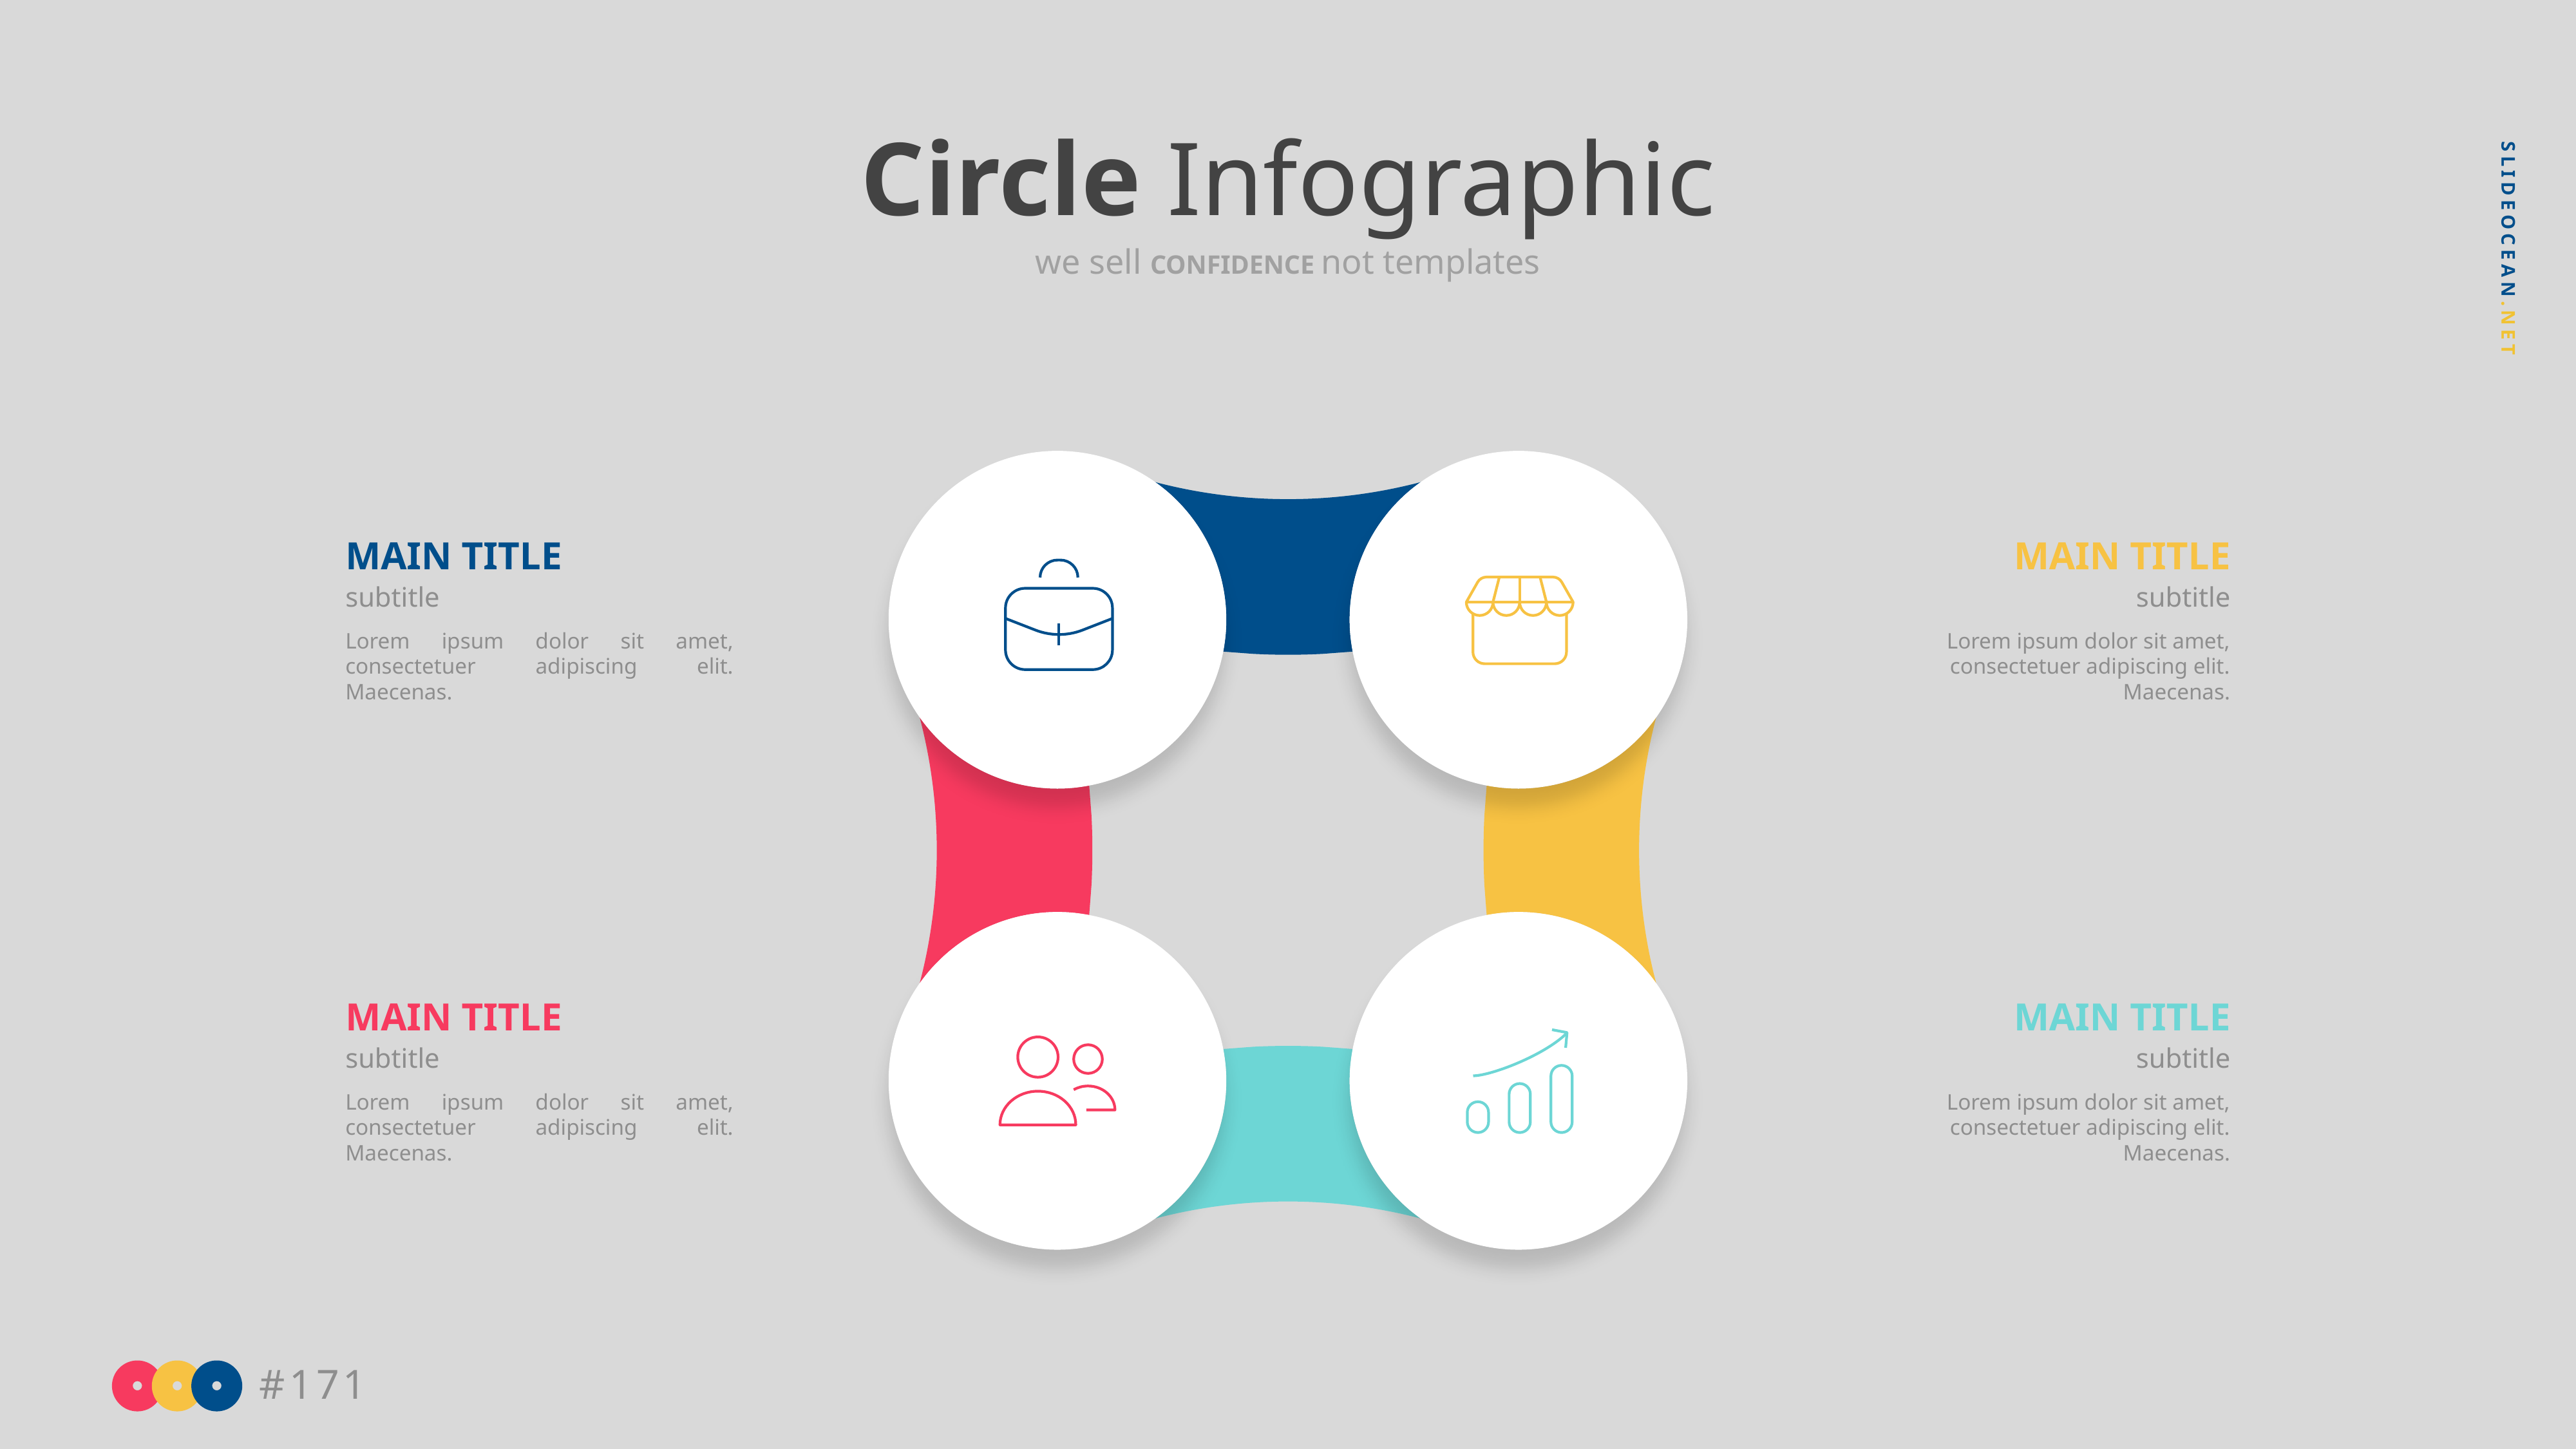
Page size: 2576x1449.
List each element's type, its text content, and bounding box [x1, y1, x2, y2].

text_box [1466, 577, 1573, 664]
text_box [999, 1091, 1076, 1125]
text_box [1349, 450, 1689, 790]
text_box [1509, 1083, 1531, 1133]
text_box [336, 527, 744, 685]
text_box [1040, 560, 1078, 578]
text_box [1832, 988, 2240, 1146]
text_box Circle Infographic [851, 110, 1725, 241]
text_box [1551, 1065, 1573, 1133]
text_box [918, 762, 1094, 982]
text_box [1482, 759, 1657, 981]
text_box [336, 988, 744, 1146]
text_box [1074, 1086, 1115, 1110]
text_box [1349, 911, 1689, 1251]
text_box [1018, 1037, 1058, 1077]
text_box [887, 911, 1227, 1251]
text_box [1467, 1101, 1489, 1133]
text_box #171 [259, 1359, 405, 1408]
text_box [1832, 527, 2240, 685]
text_box we sell CONFIDENCE not templates [1026, 241, 1550, 285]
text_box [1473, 1029, 1567, 1076]
text_box [1157, 481, 1419, 656]
text_box [1074, 1045, 1103, 1074]
text_box [1005, 588, 1113, 670]
text_box [1197, 1045, 1379, 1211]
text_box [887, 450, 1227, 790]
